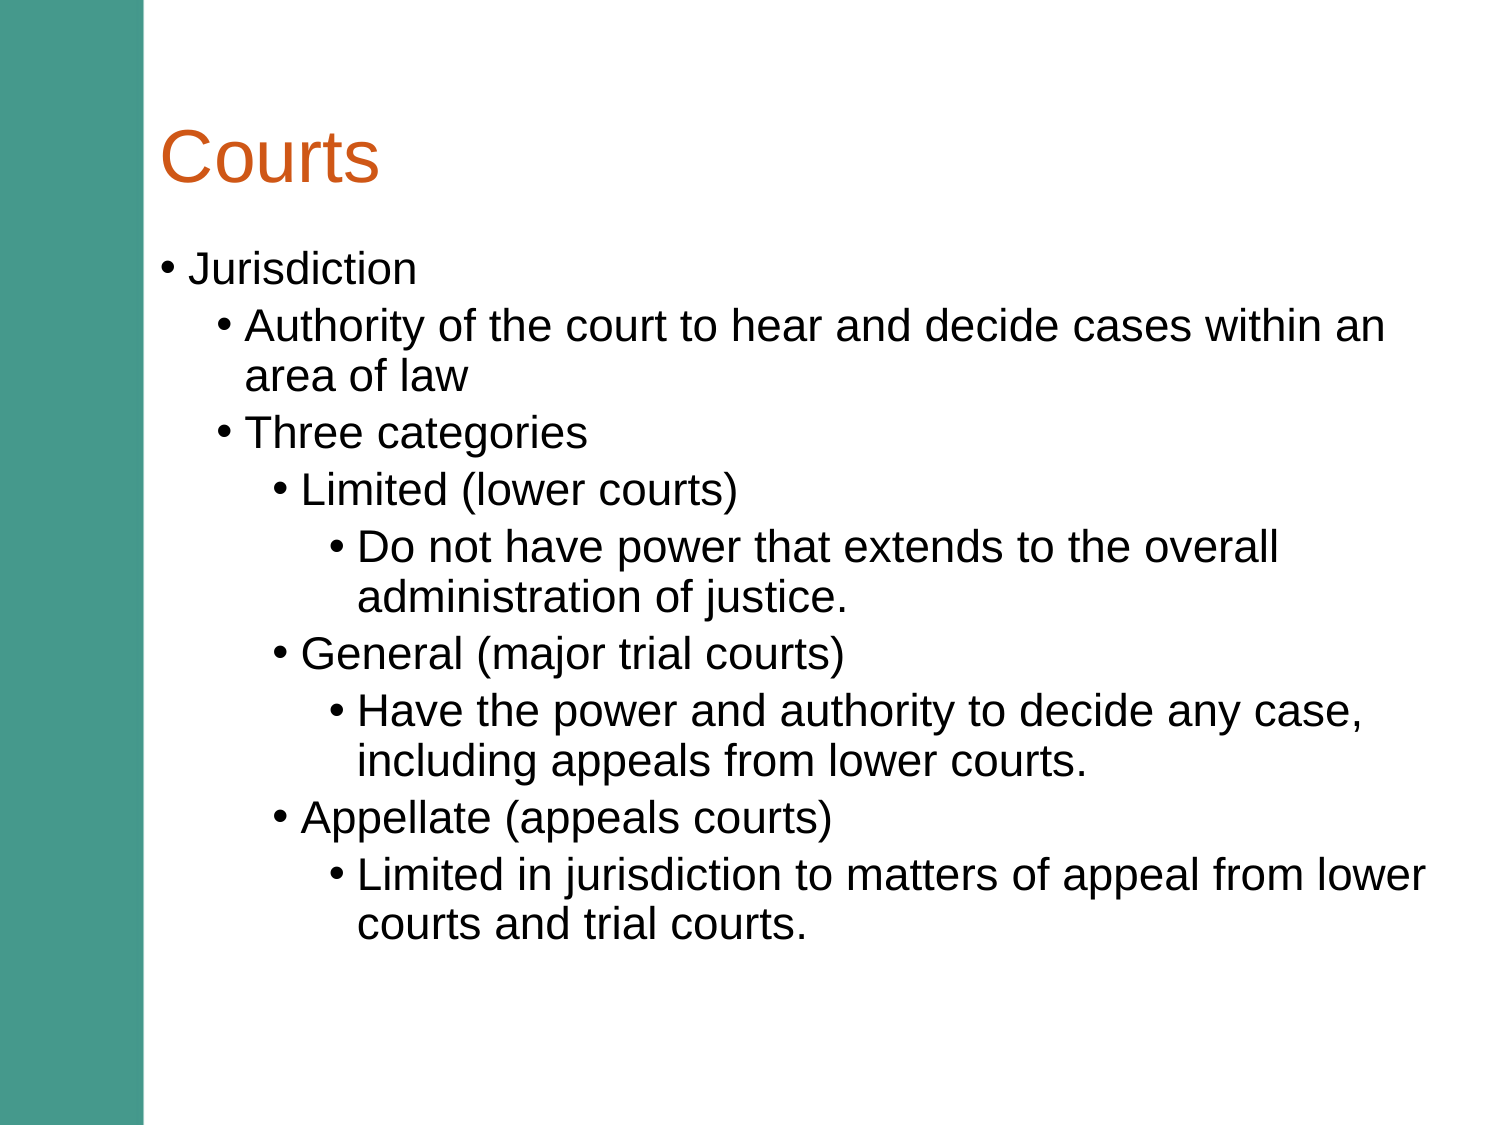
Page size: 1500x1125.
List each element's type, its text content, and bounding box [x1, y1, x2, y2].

picture [0, 0, 1500, 1125]
list Jurisdiction Authority of the court to hear and decide cases within an area of law Three categories Limited (lower courts) Do not have power that extends to the overall administration of justice. General (major trial courts) Have the power and authority to decide any case, including appeals from lower courts. Appellate (appeals courts) Limited in jurisdiction to matters of appeal from lower courts and trial courts. [145, 237, 1488, 1000]
title Courts [145, 50, 1439, 237]
